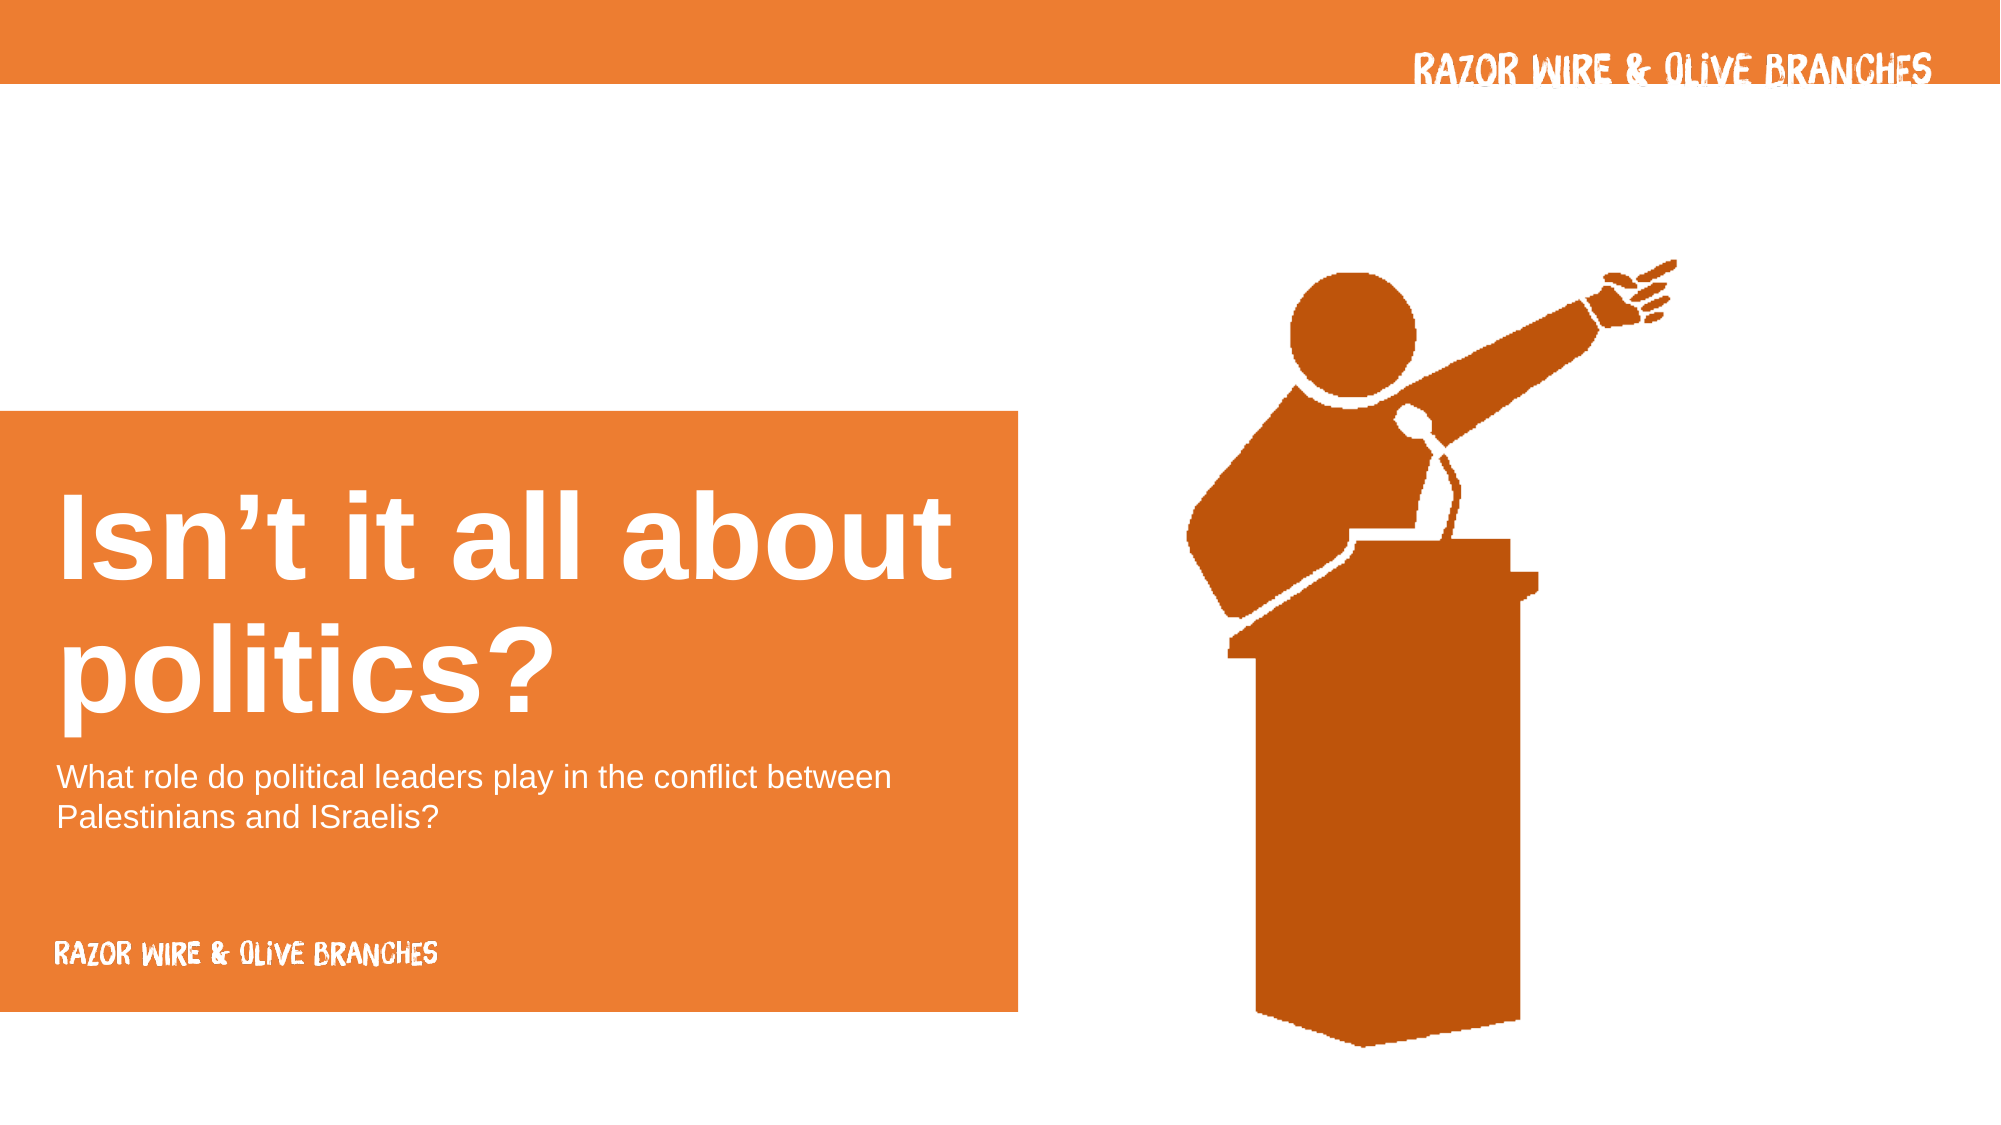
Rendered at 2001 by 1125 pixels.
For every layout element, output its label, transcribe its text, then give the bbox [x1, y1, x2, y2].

picture [52, 938, 440, 968]
picture [1411, 49, 1935, 89]
picture [1185, 258, 1679, 1050]
text_box Isn’t it all about politics? [41, 466, 977, 748]
text_box What role do political leaders play in the conflict between Palestinians and ISraelis? [41, 748, 977, 973]
text_box [0, 410, 1019, 1013]
